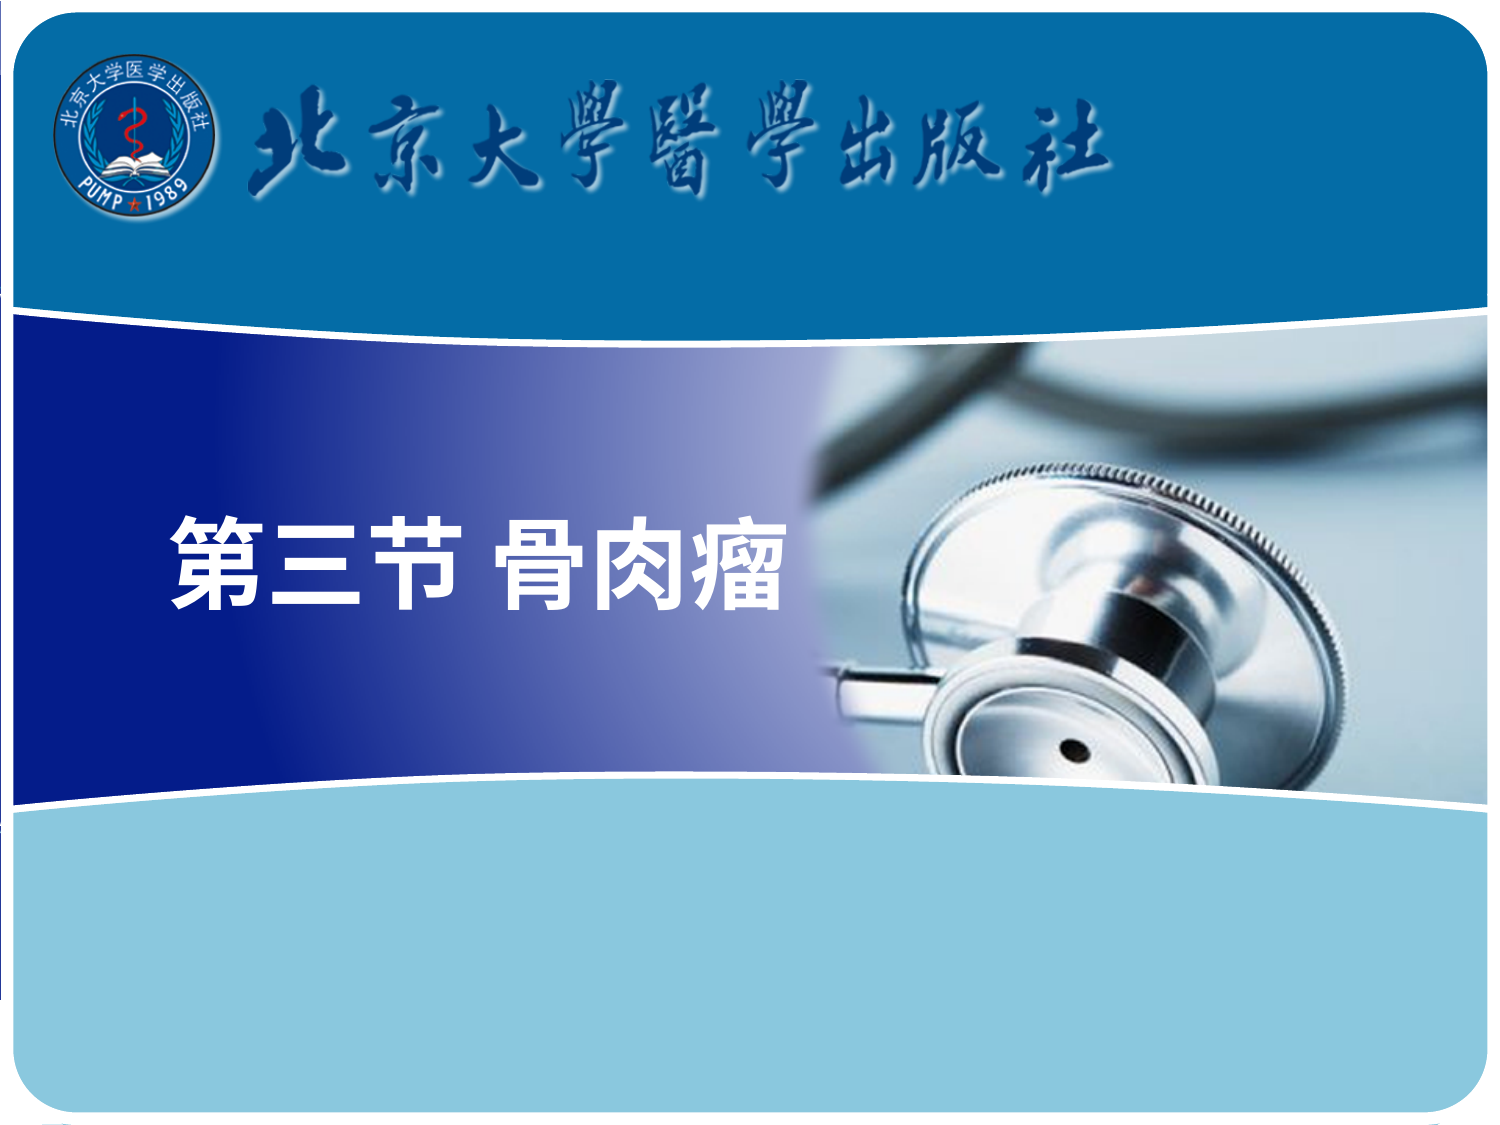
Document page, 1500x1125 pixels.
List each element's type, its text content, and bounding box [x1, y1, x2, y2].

picture [53, 54, 1117, 225]
title 第三节 骨肉瘤 [52, 373, 904, 749]
picture [14, 315, 1487, 805]
